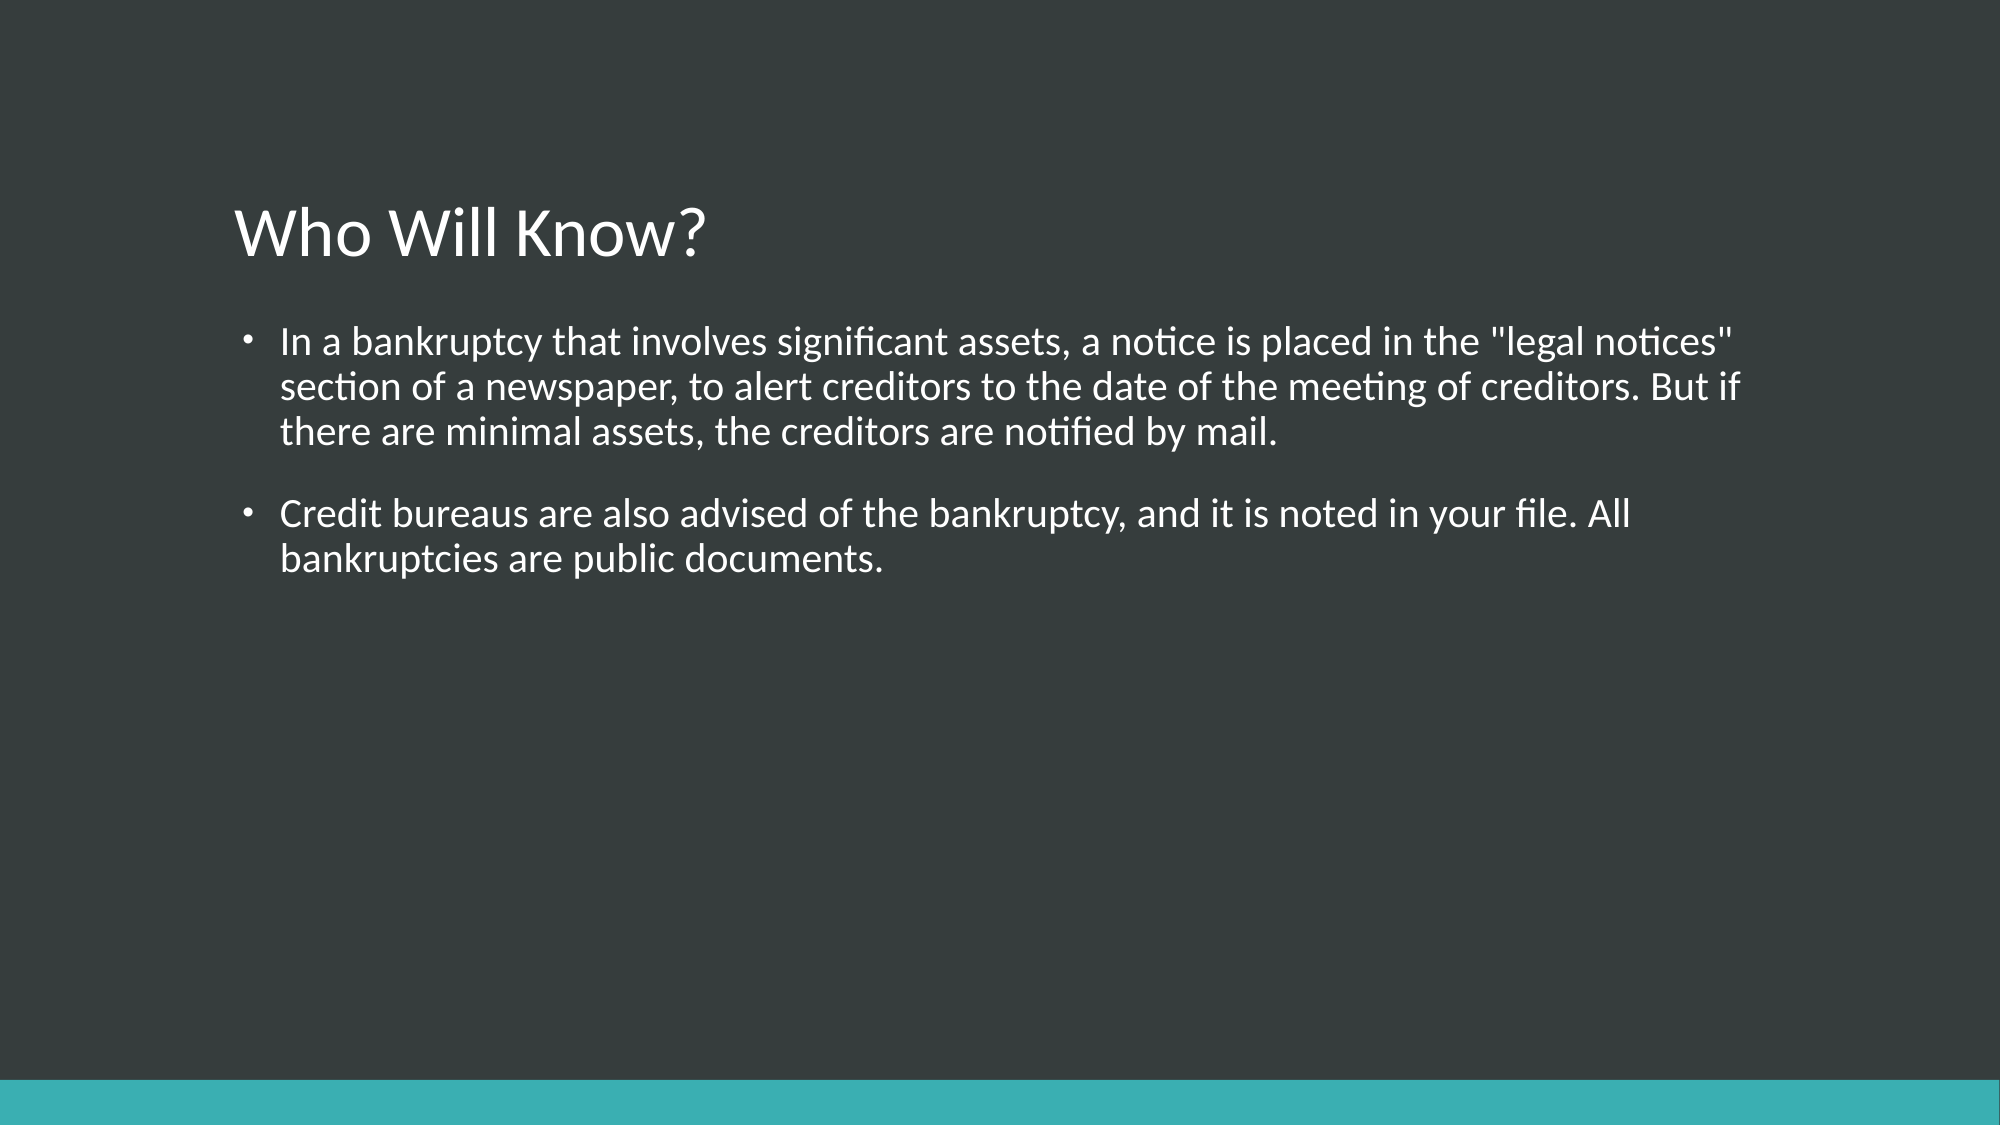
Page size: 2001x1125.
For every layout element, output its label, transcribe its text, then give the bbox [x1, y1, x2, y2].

title Who Will Know? [219, 76, 1780, 279]
list In a bankruptcy that involves significant assets, a notice is placed in the "legal notices" section of a newspaper, to alert creditors to the date of the meeting of creditors. But if there are minimal assets, the creditors are notified by mail. Credit bureaus are also advised of the bankruptcy, and it is noted in your file. All bankruptcies are public documents. [219, 311, 1780, 990]
